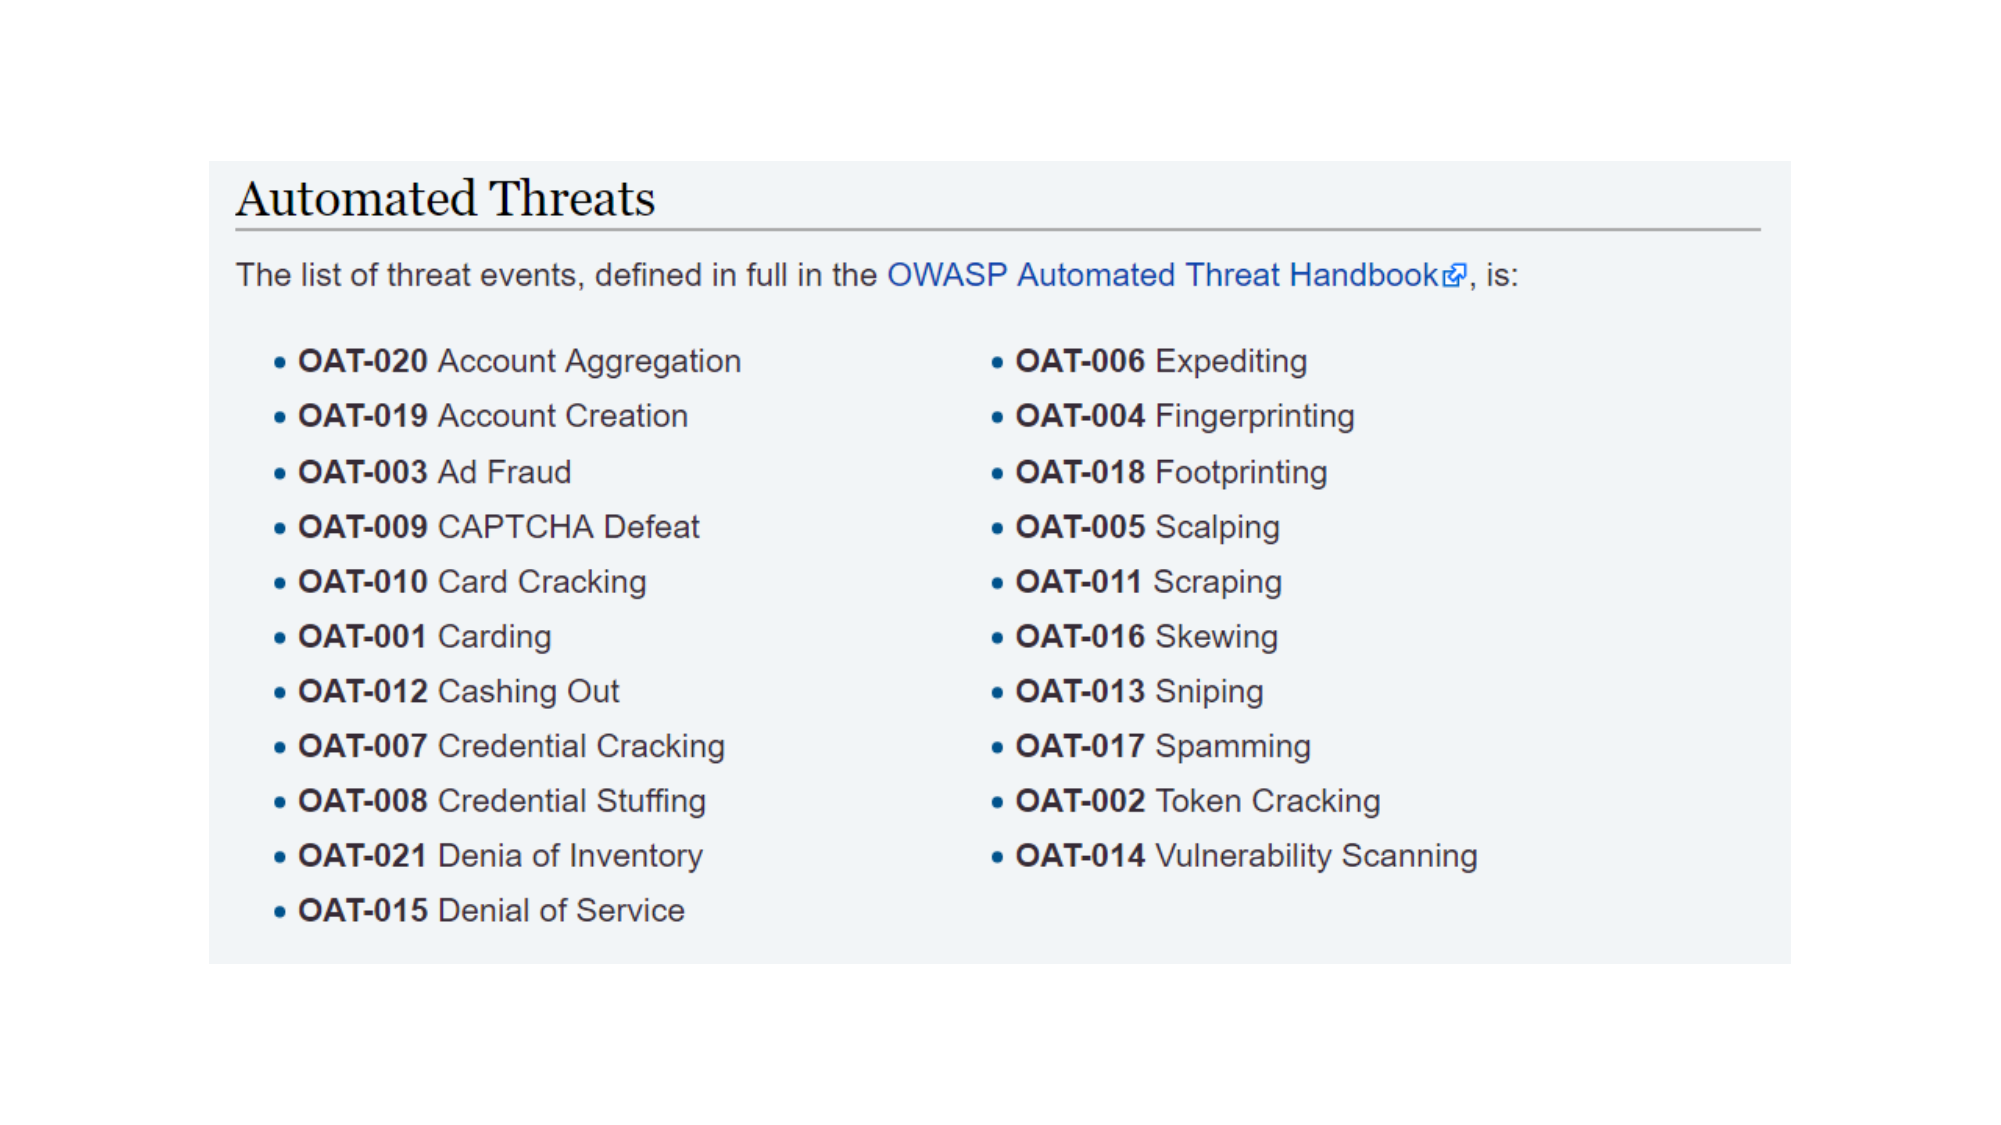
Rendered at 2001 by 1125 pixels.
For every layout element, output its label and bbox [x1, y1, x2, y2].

picture [209, 161, 1791, 964]
